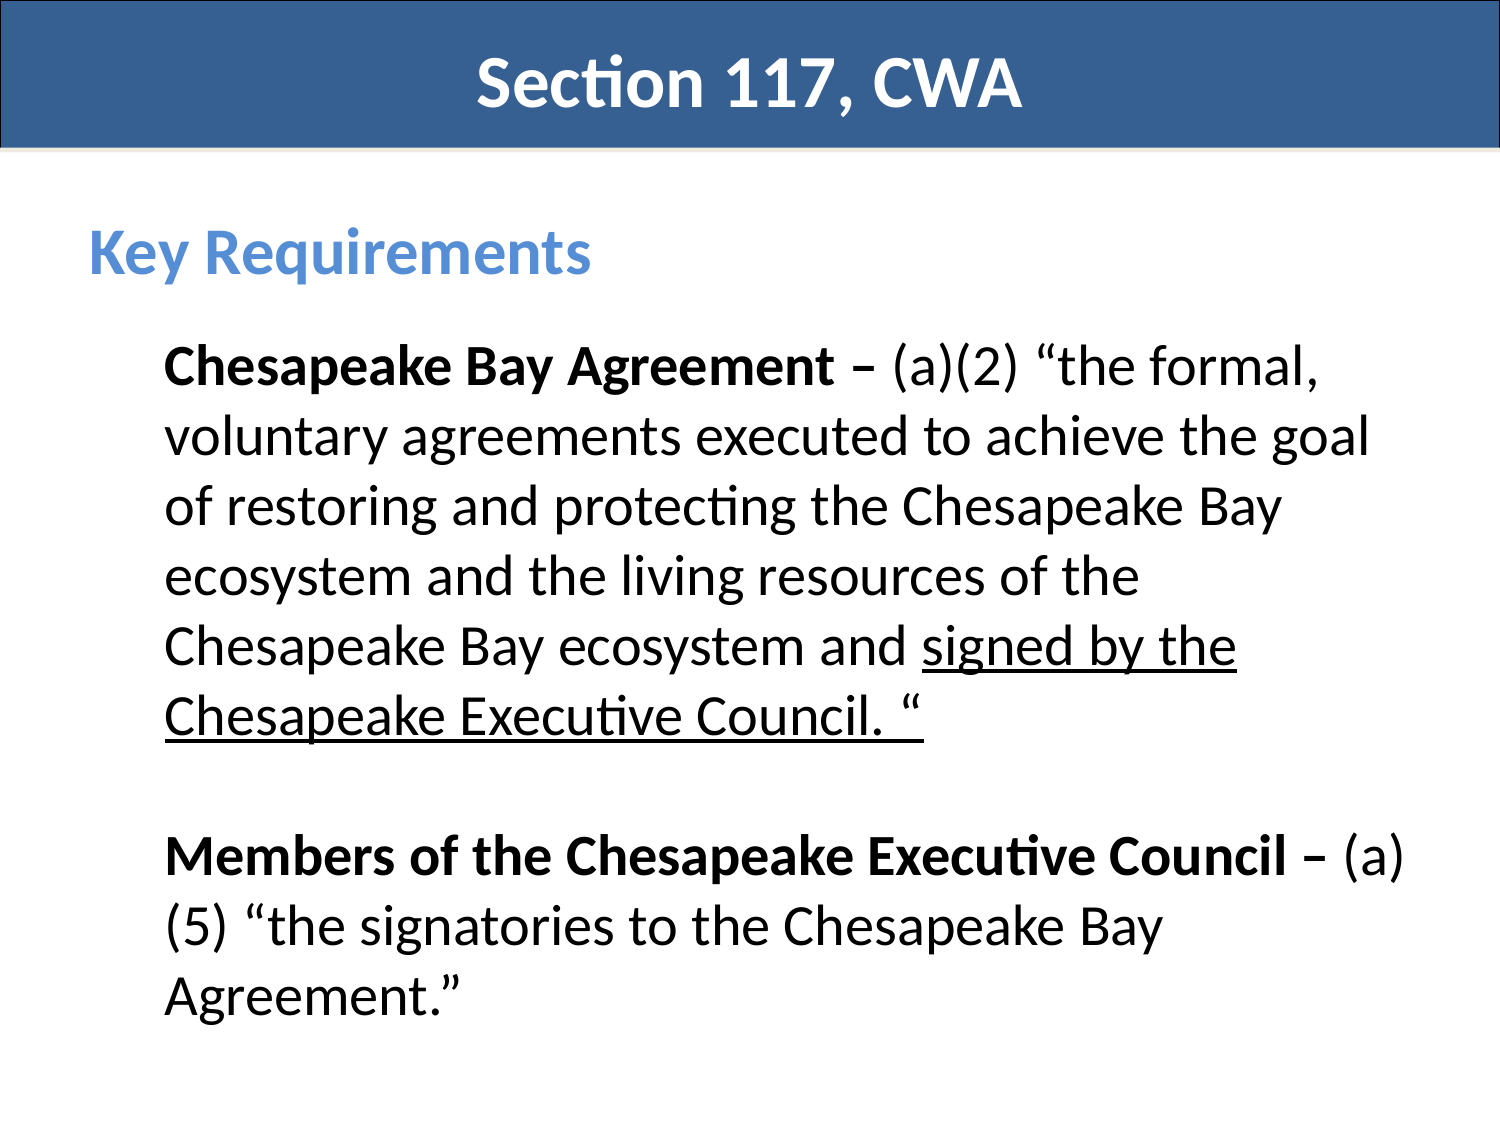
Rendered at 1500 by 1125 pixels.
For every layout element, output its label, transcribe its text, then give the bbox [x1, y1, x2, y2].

text_box Key Requirements Chesapeake Bay Agreement – (a)(2) “the formal, voluntary agreements executed to achieve the goal of restoring and protecting the Chesapeake Bay ecosystem and the living resources of the Chesapeake Bay ecosystem and signed by the Chesapeake Executive Council. “ Members of the Chesapeake Executive Council – (a)(5) “the signatories to the Chesapeake Bay Agreement.” [74, 200, 1425, 1000]
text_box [0, 0, 1500, 151]
